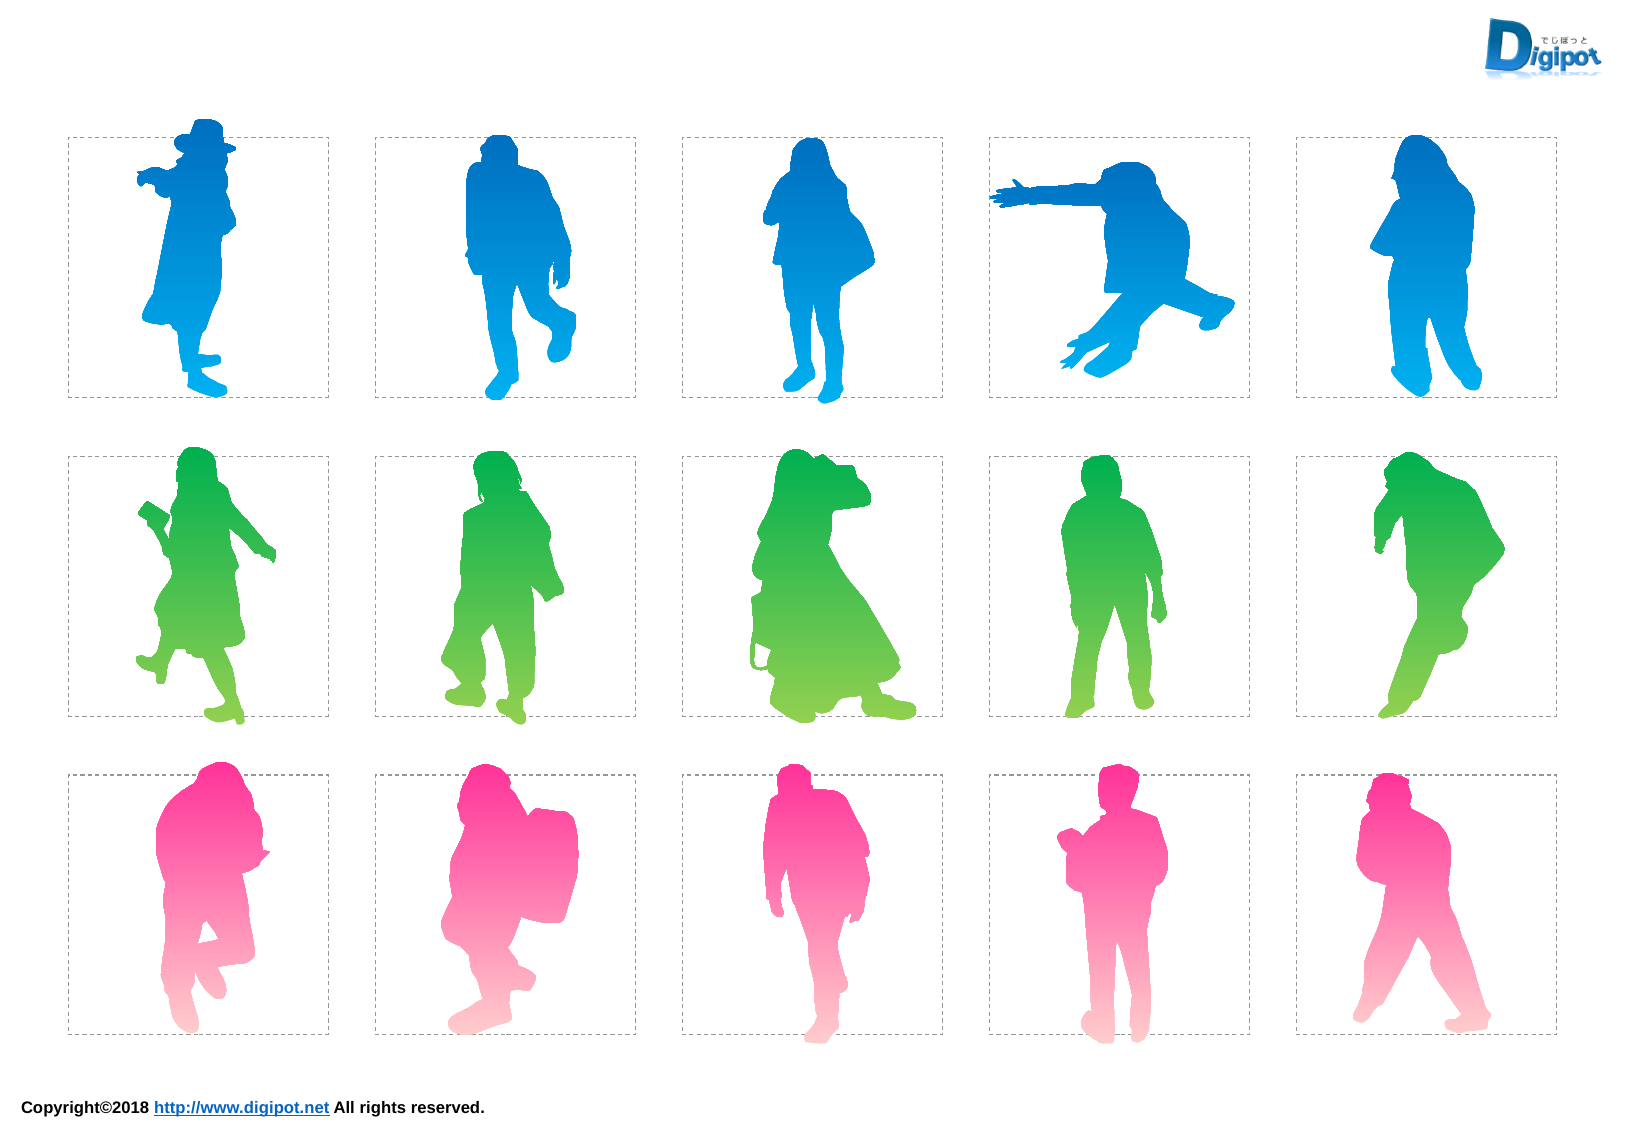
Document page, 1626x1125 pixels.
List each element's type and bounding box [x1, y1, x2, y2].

text_box [1056, 764, 1168, 1044]
text_box [1373, 452, 1505, 719]
text_box [441, 450, 564, 725]
text_box [1352, 772, 1492, 1033]
text_box [464, 135, 577, 401]
text_box [441, 764, 579, 1036]
text_box [989, 161, 1235, 378]
text_box [763, 138, 876, 404]
text_box [1370, 135, 1483, 398]
picture [1485, 18, 1602, 82]
text_box [136, 447, 277, 725]
text_box [1061, 455, 1168, 719]
text_box [136, 119, 237, 398]
text_box [750, 449, 917, 724]
text_box [763, 764, 870, 1044]
text_box [155, 761, 270, 1033]
